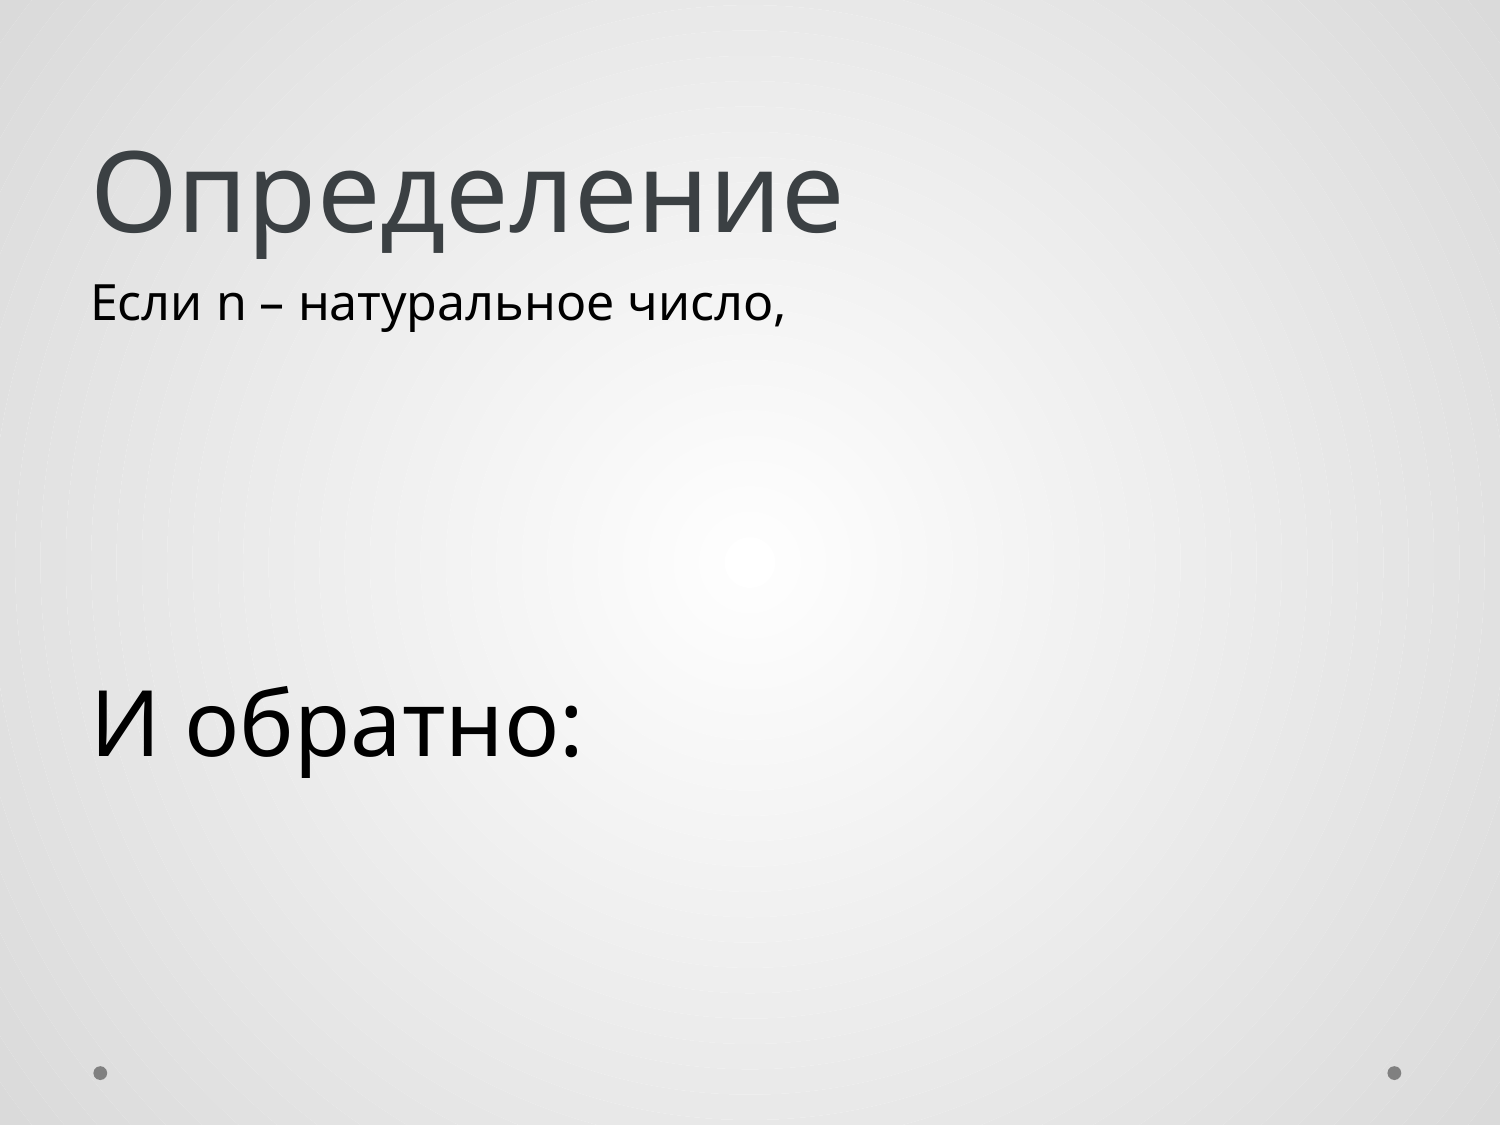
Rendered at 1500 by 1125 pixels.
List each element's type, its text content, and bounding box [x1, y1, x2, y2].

title Определение [75, 0, 1425, 263]
